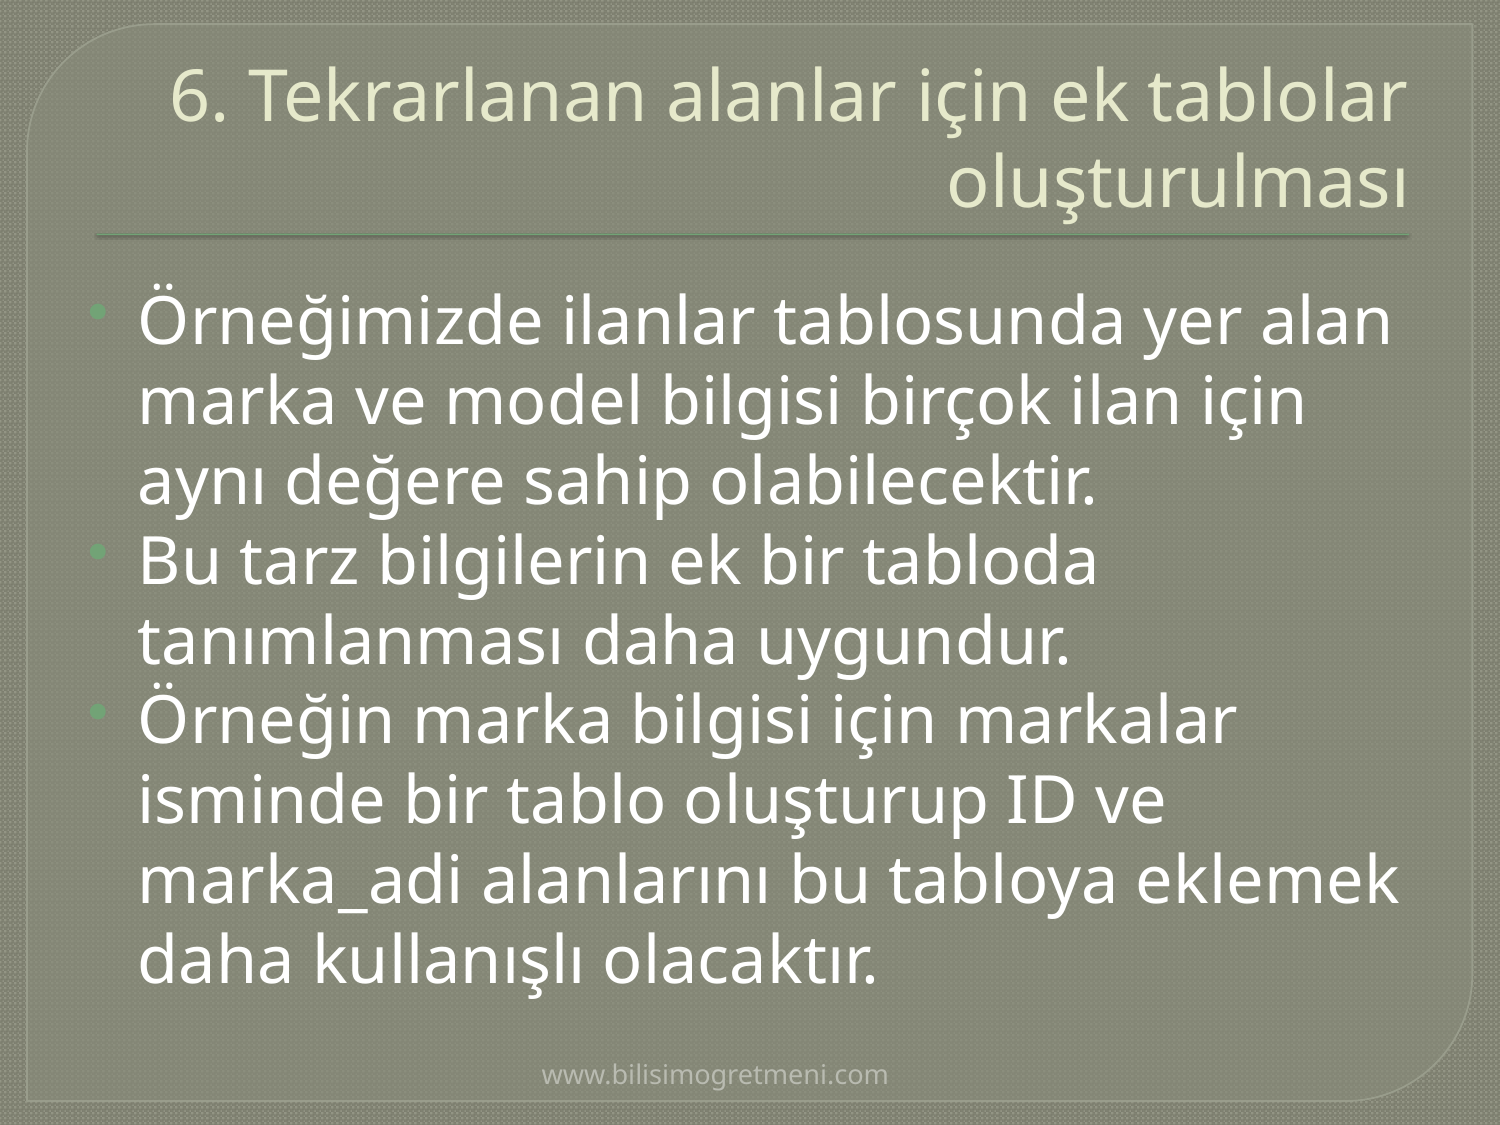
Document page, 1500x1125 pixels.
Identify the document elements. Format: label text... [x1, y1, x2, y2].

list Örneğimizde ilanlar tablosunda yer alan marka ve model bilgisi birçok ilan için aynı değere sahip olabilecektir. Bu tarz bilgilerin ek bir tabloda tanımlanması daha uygundur. Örneğin marka bilgisi için markalar isminde bir tablo oluşturup ID ve marka_adi alanlarını bu tabloya eklemek daha kullanışlı olacaktır. [74, 269, 1426, 1013]
title 6. Tekrarlanan alanlar için ek tablolar oluşturulması [75, 41, 1425, 230]
footer www.bilisimogretmeni.com [212, 1050, 904, 1096]
